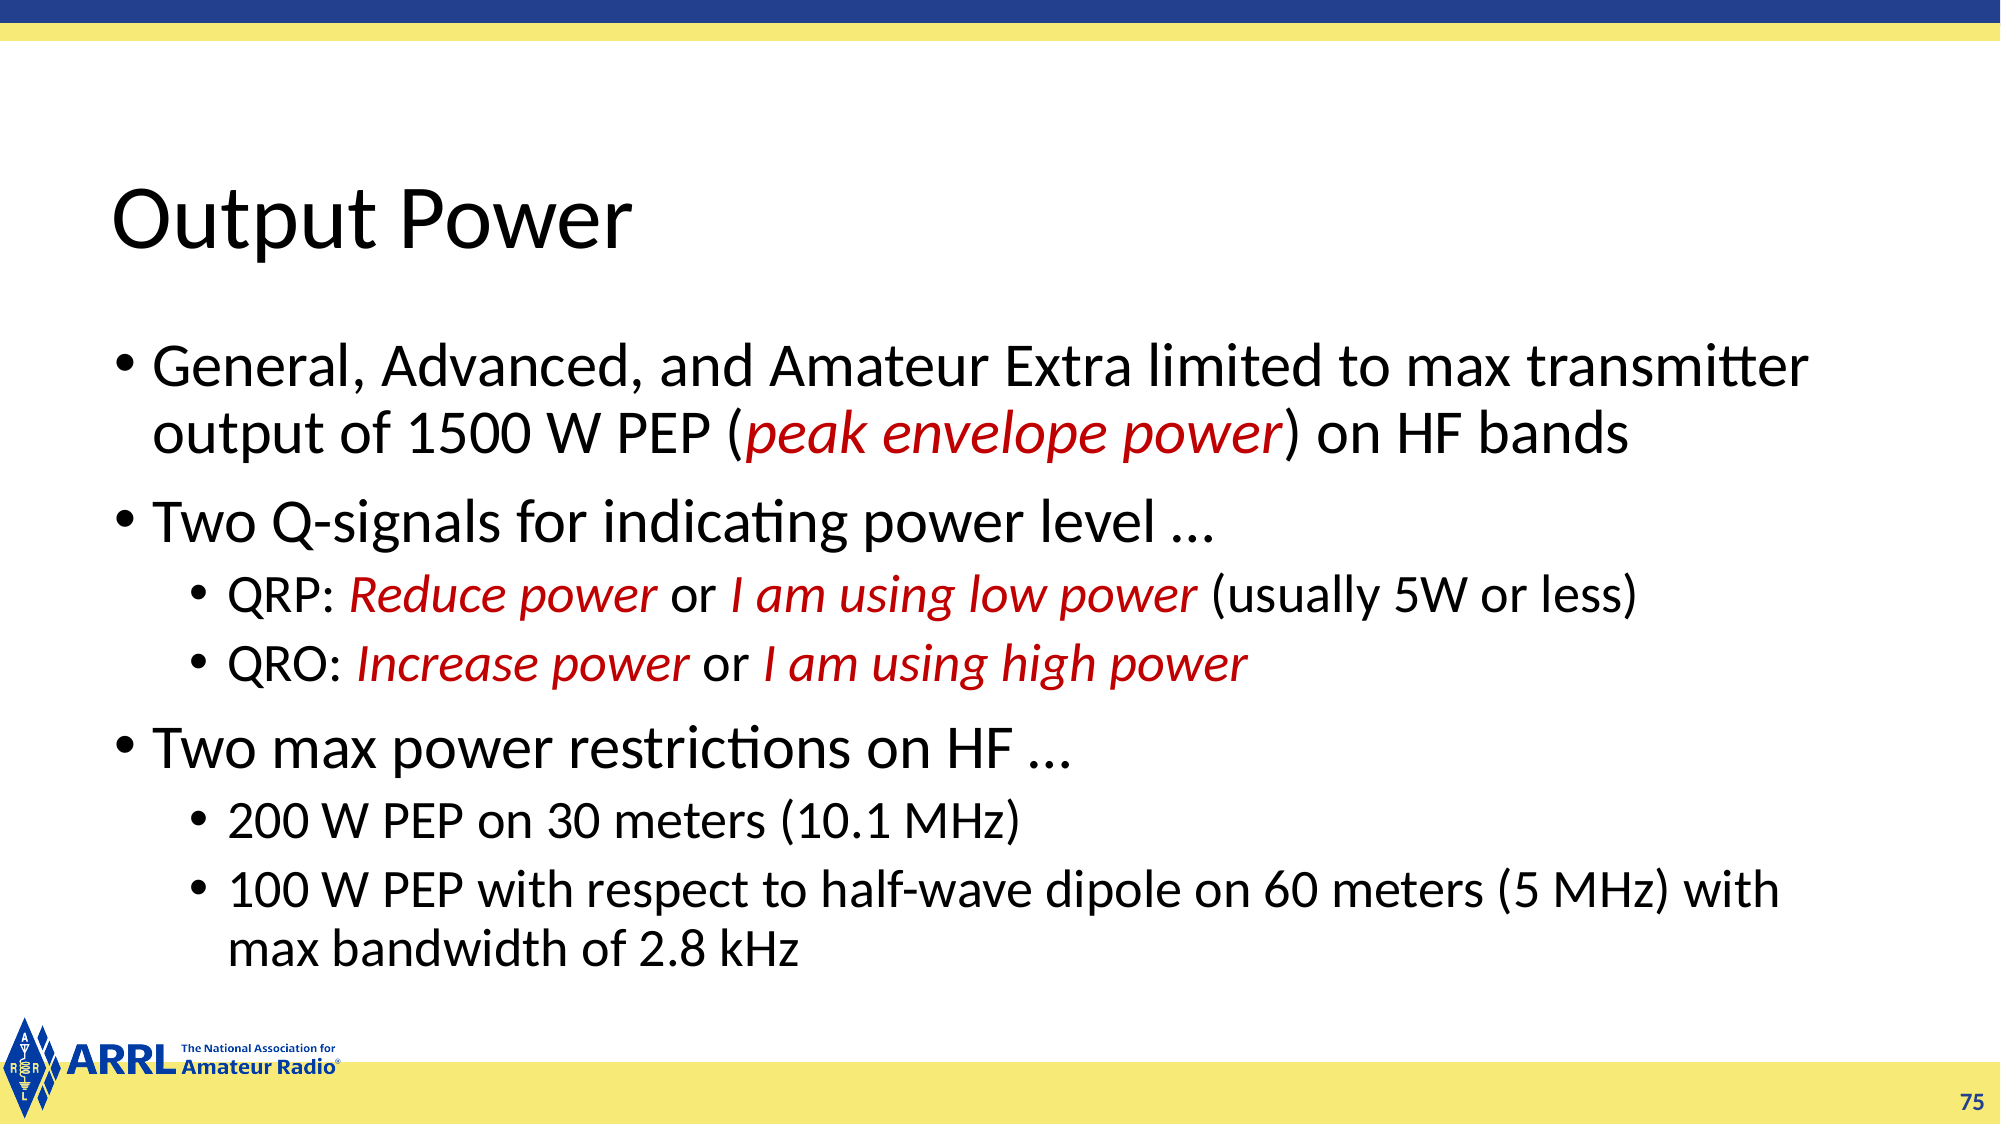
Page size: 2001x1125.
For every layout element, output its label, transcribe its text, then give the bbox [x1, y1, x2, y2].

title Output Power [96, 161, 1897, 356]
picture [1, 1015, 342, 1121]
list General, Advanced, and Amateur Extra limited to max transmitter output of 1500 W PEP (peak envelope power) on HF bands Two Q-signals for indicating power level … QRP: Reduce power or I am using low power (usually 5W or less) QRO: Increase power or I am using high power Two max power restrictions on HF … 200 W PEP on 30 meters (10.1 MHz) 100 W PEP with respect to half-wave dipole on 60 meters (5 MHz) with max bandwidth of 2.8 kHz [99, 324, 1900, 1012]
